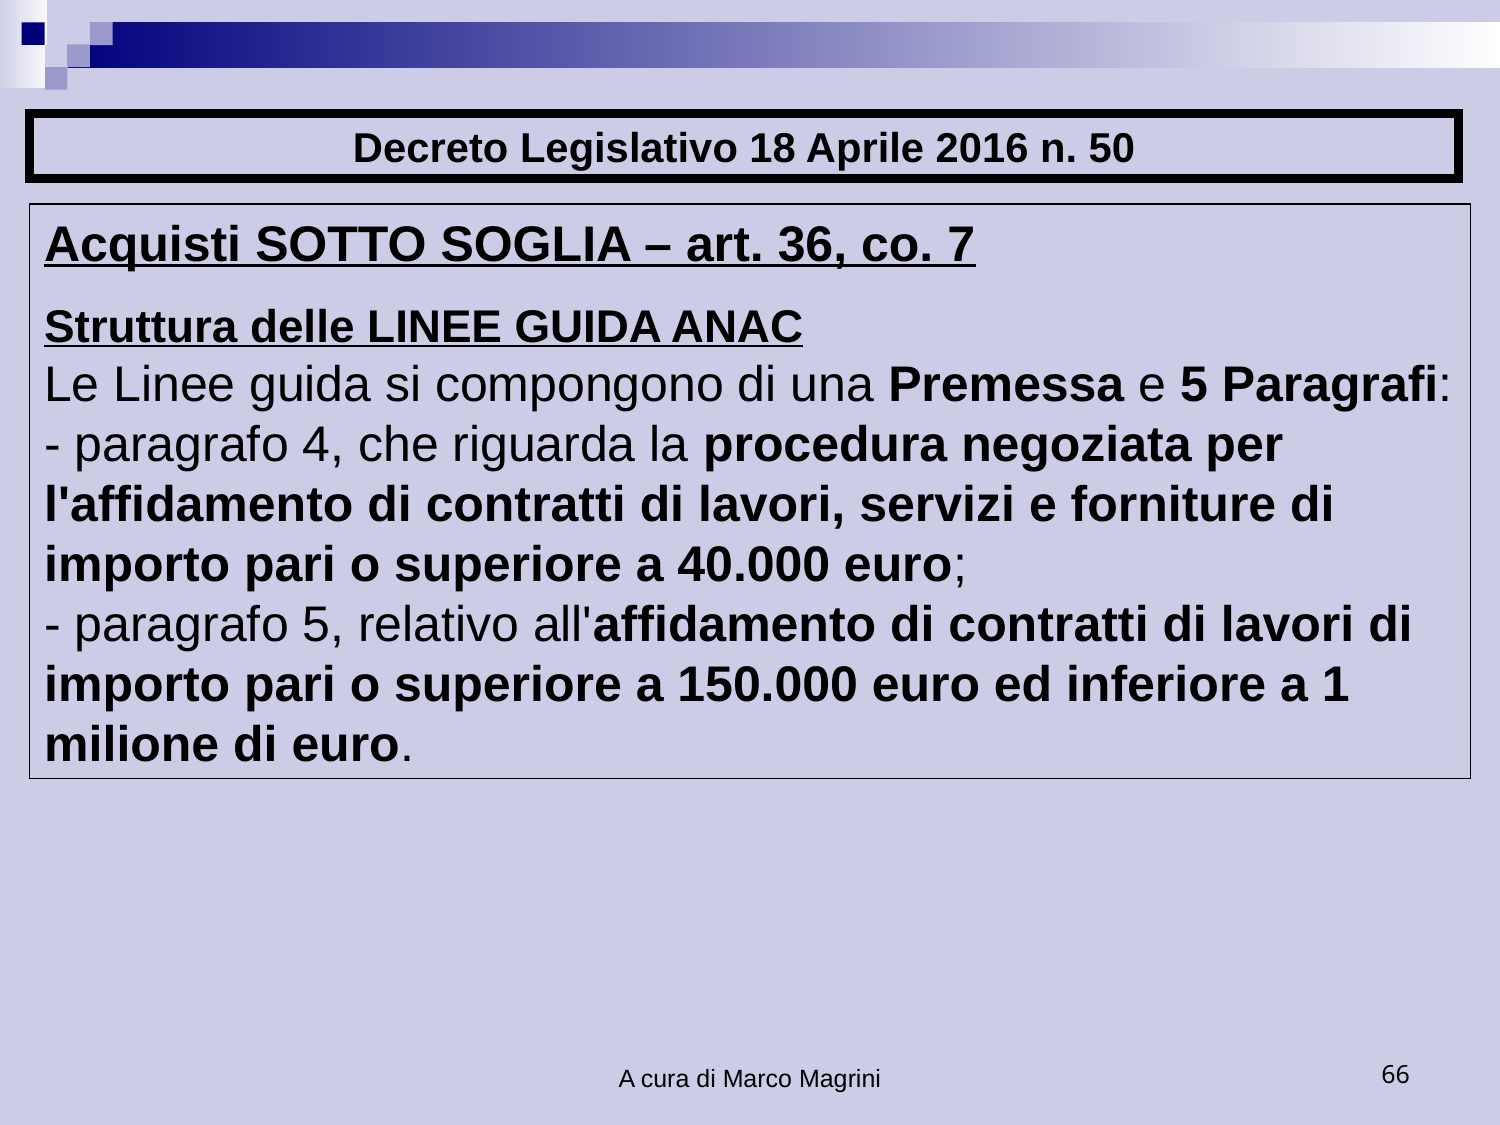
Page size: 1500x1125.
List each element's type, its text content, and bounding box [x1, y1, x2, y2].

slide_number 66 [1074, 1025, 1425, 1100]
text_box Acquisti SOTTO SOGLIA – art. 36, co. 7 Struttura delle LINEE GUIDA ANAC Le Linee guida si compongono di una Premessa e 5 Paragrafi: - paragrafo 4, che riguarda la procedura negoziata per l'affidamento di contratti di lavori, servizi e forniture di importo pari o superiore a 40.000 euro; - paragrafo 5, relativo all'affidamento di contratti di lavori di importo pari o superiore a 150.000 euro ed inferiore a 1 milione di euro. [29, 203, 1471, 779]
text_box Decreto Legislativo 18 Aprile 2016 n. 50 [29, 113, 1459, 179]
footer A cura di Marco Magrini [512, 1025, 988, 1100]
